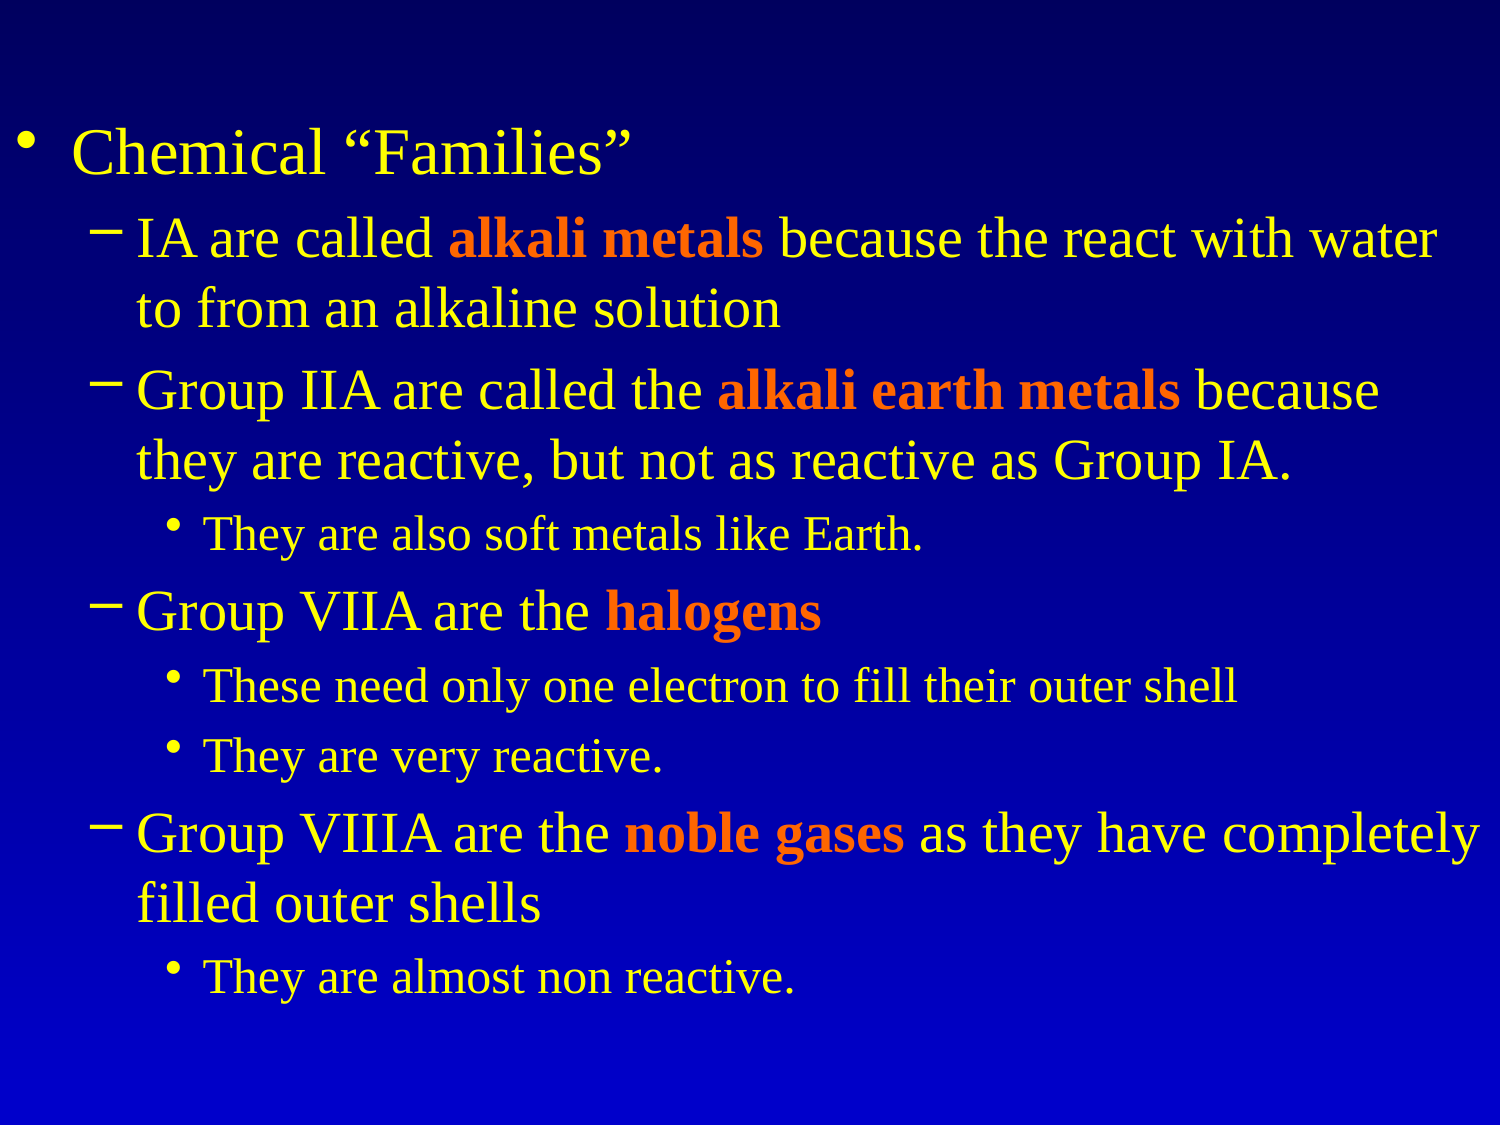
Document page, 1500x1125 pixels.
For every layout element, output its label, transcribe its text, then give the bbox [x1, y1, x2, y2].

list Chemical “Families” IA are called alkali metals because the react with water to from an alkaline solution Group IIA are called the alkali earth metals because they are reactive, but not as reactive as Group IA. They are also soft metals like Earth. Group VIIA are the halogens These need only one electron to fill their outer shell They are very reactive. Group VIIIA are the noble gases as they have completely filled outer shells They are almost non reactive. [0, 99, 1500, 1125]
